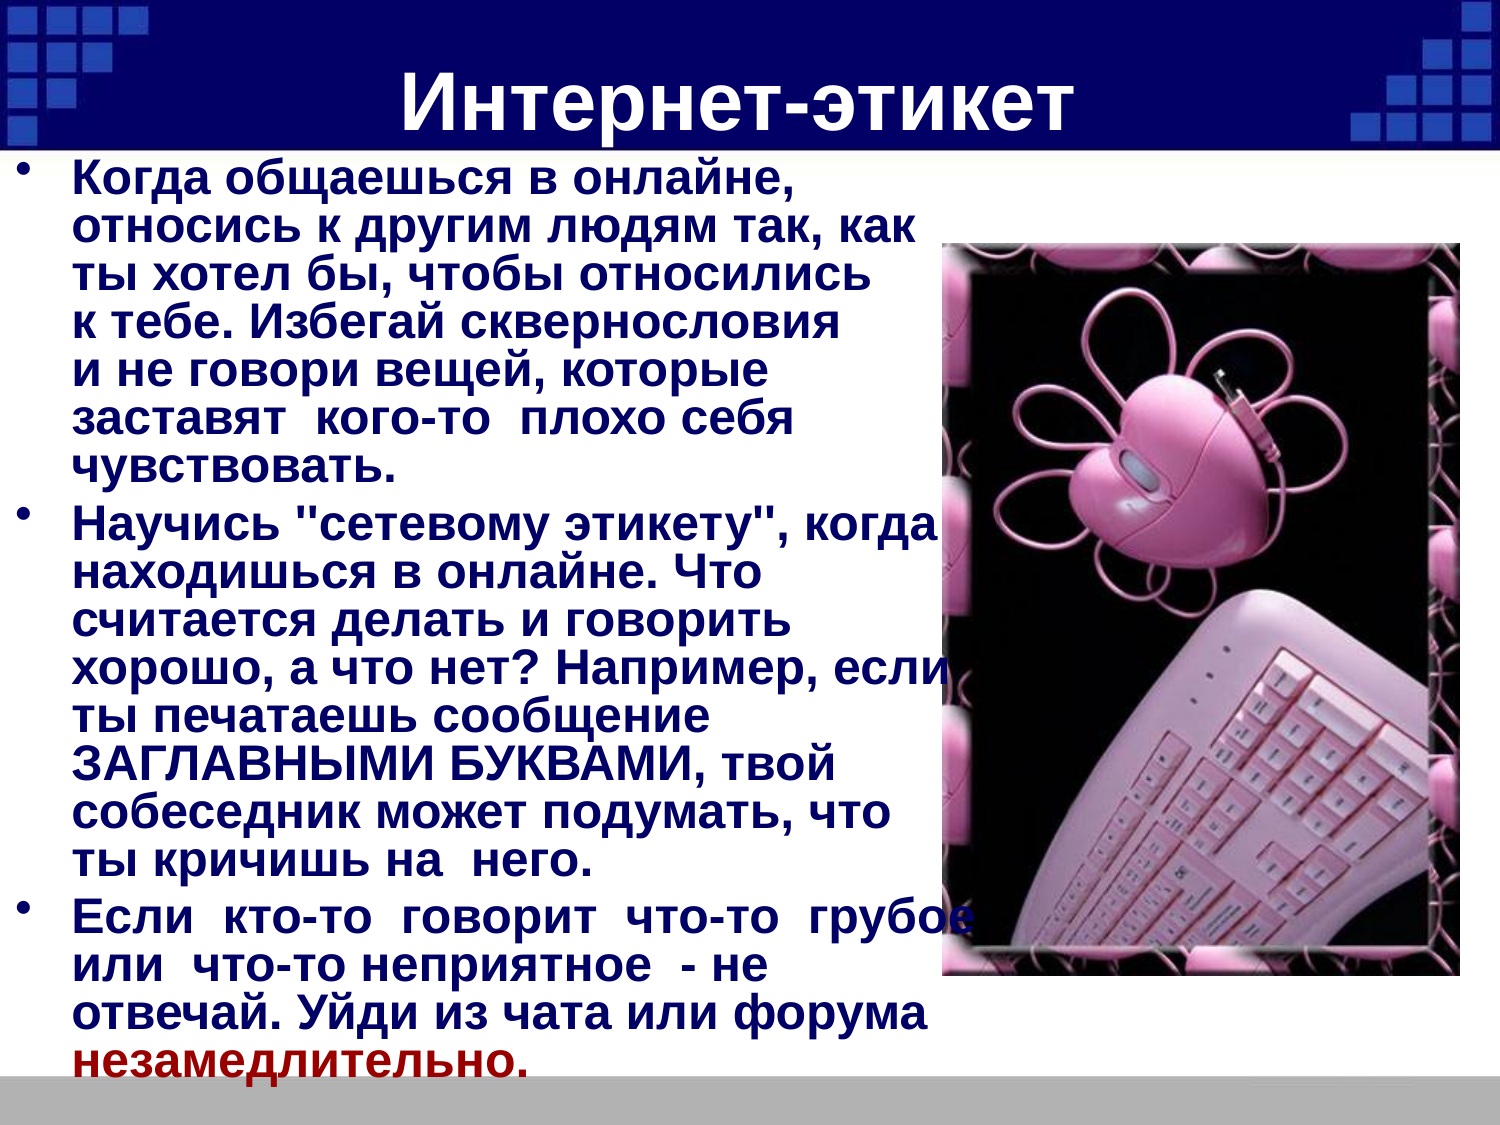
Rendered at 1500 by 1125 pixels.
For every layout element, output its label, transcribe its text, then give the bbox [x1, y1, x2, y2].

picture [0, 0, 1500, 1125]
list Когда общаешься в онлайне, относись к другим людям так, как ты хотел бы, чтобы относились к тебе. Избегай сквернословия и не говори вещей, которые заставят кого-то плохо себя чувствовать. Научись ''сетевому этикету'', когда находишься в онлайне. Что считается делать и говорить хорошо, а что нет? Например, если ты печатаешь сообщение ЗАГЛАВНЫМИ БУКВАМИ, твой собеседник может подумать, что ты кричишь на него. Если кто-то говорит что-то грубое или что-то неприятное - не отвечай. Уйди из чата или форума незамедлительно. [0, 148, 1011, 1090]
title Интернет-этикет [74, 44, 1426, 150]
